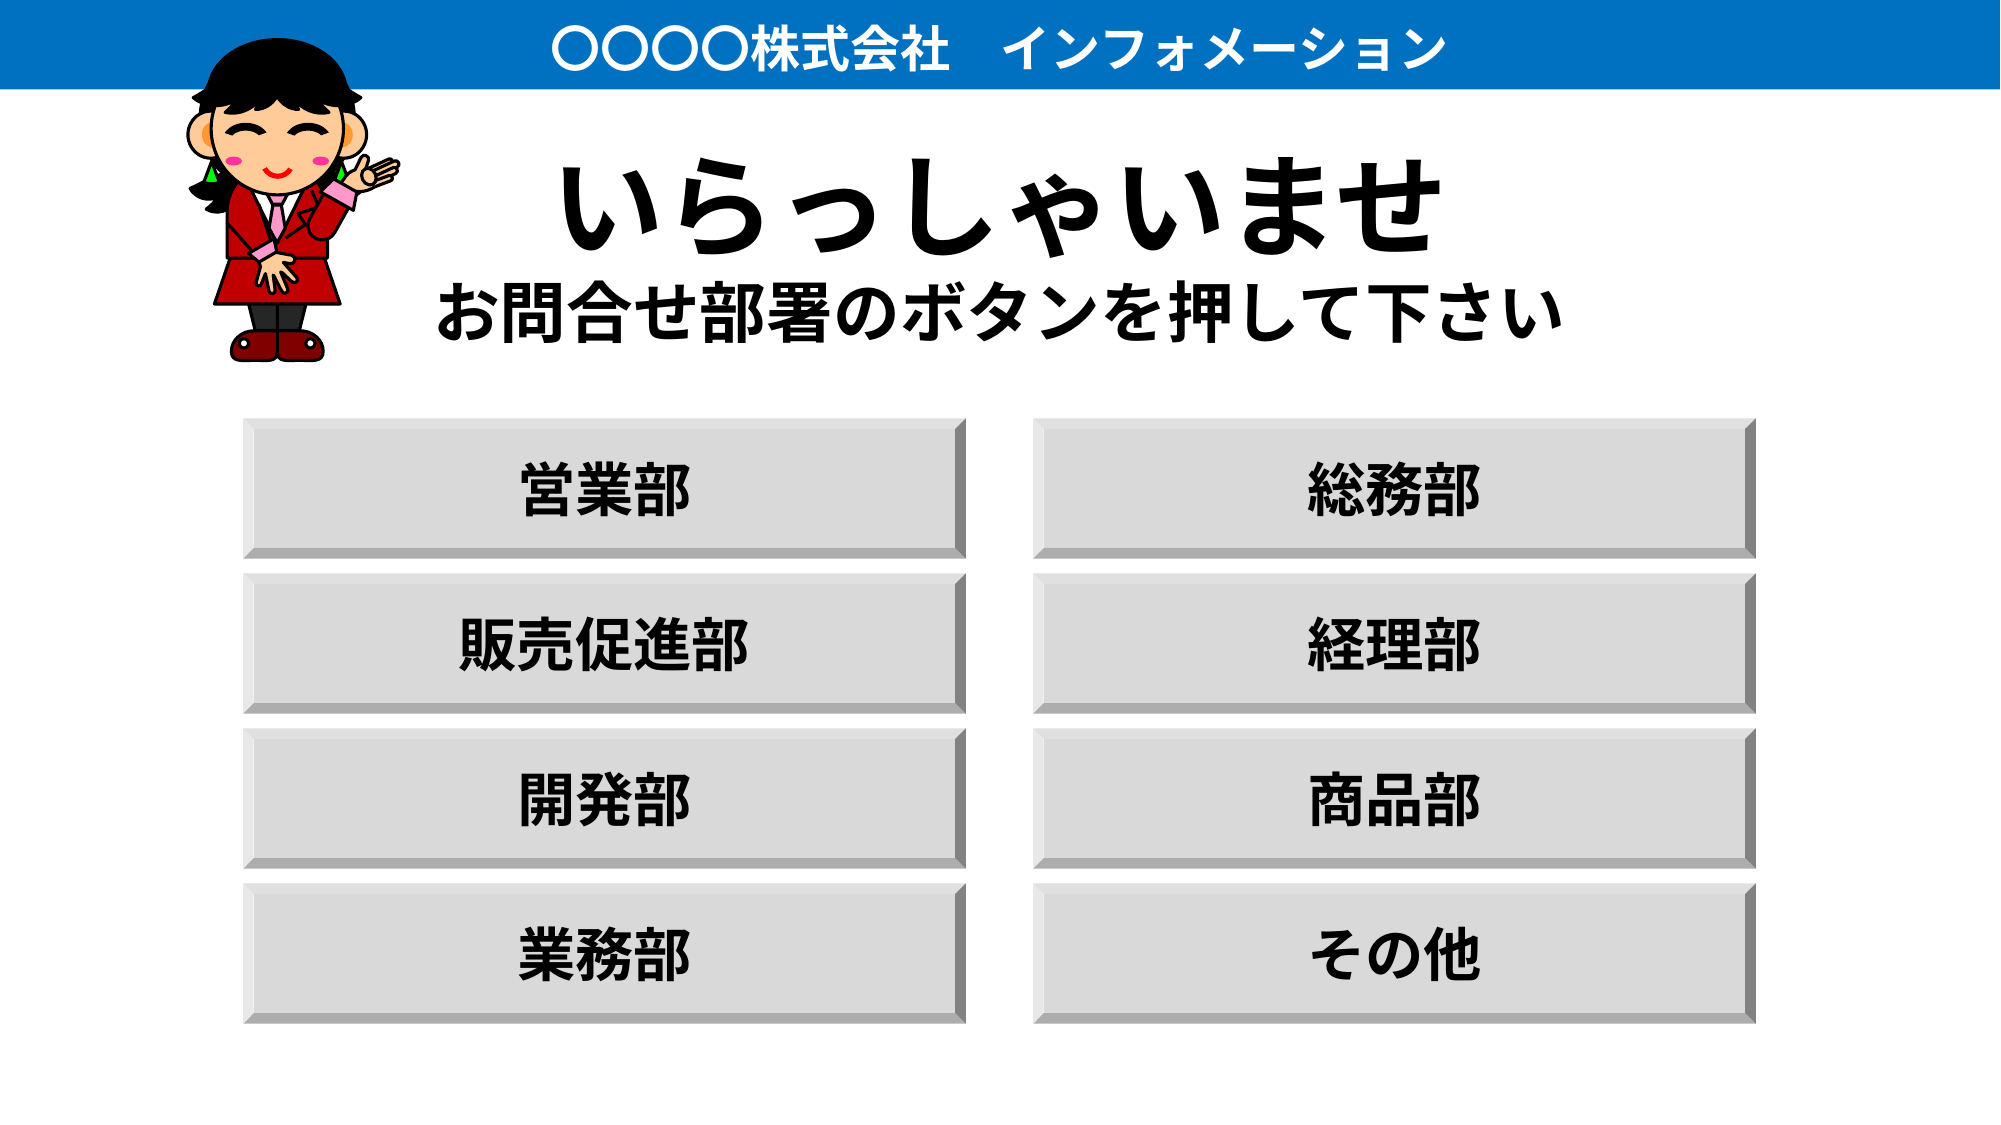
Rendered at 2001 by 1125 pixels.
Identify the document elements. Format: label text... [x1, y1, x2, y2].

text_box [187, 39, 387, 361]
text_box 総務部 [1033, 418, 1756, 559]
text_box 商品部 [1033, 728, 1756, 869]
text_box 販売促進部 [243, 573, 966, 714]
text_box 業務部 [243, 883, 966, 1024]
text_box いらっしゃいませ お問合せ部署のボタンを押して下さい [418, 128, 1581, 358]
text_box 経理部 [1033, 573, 1756, 714]
text_box 〇〇〇〇株式会社 インフォメーション [0, 0, 2000, 90]
text_box 開発部 [243, 728, 966, 869]
text_box 営業部 [243, 418, 966, 559]
text_box その他 [1033, 883, 1756, 1024]
